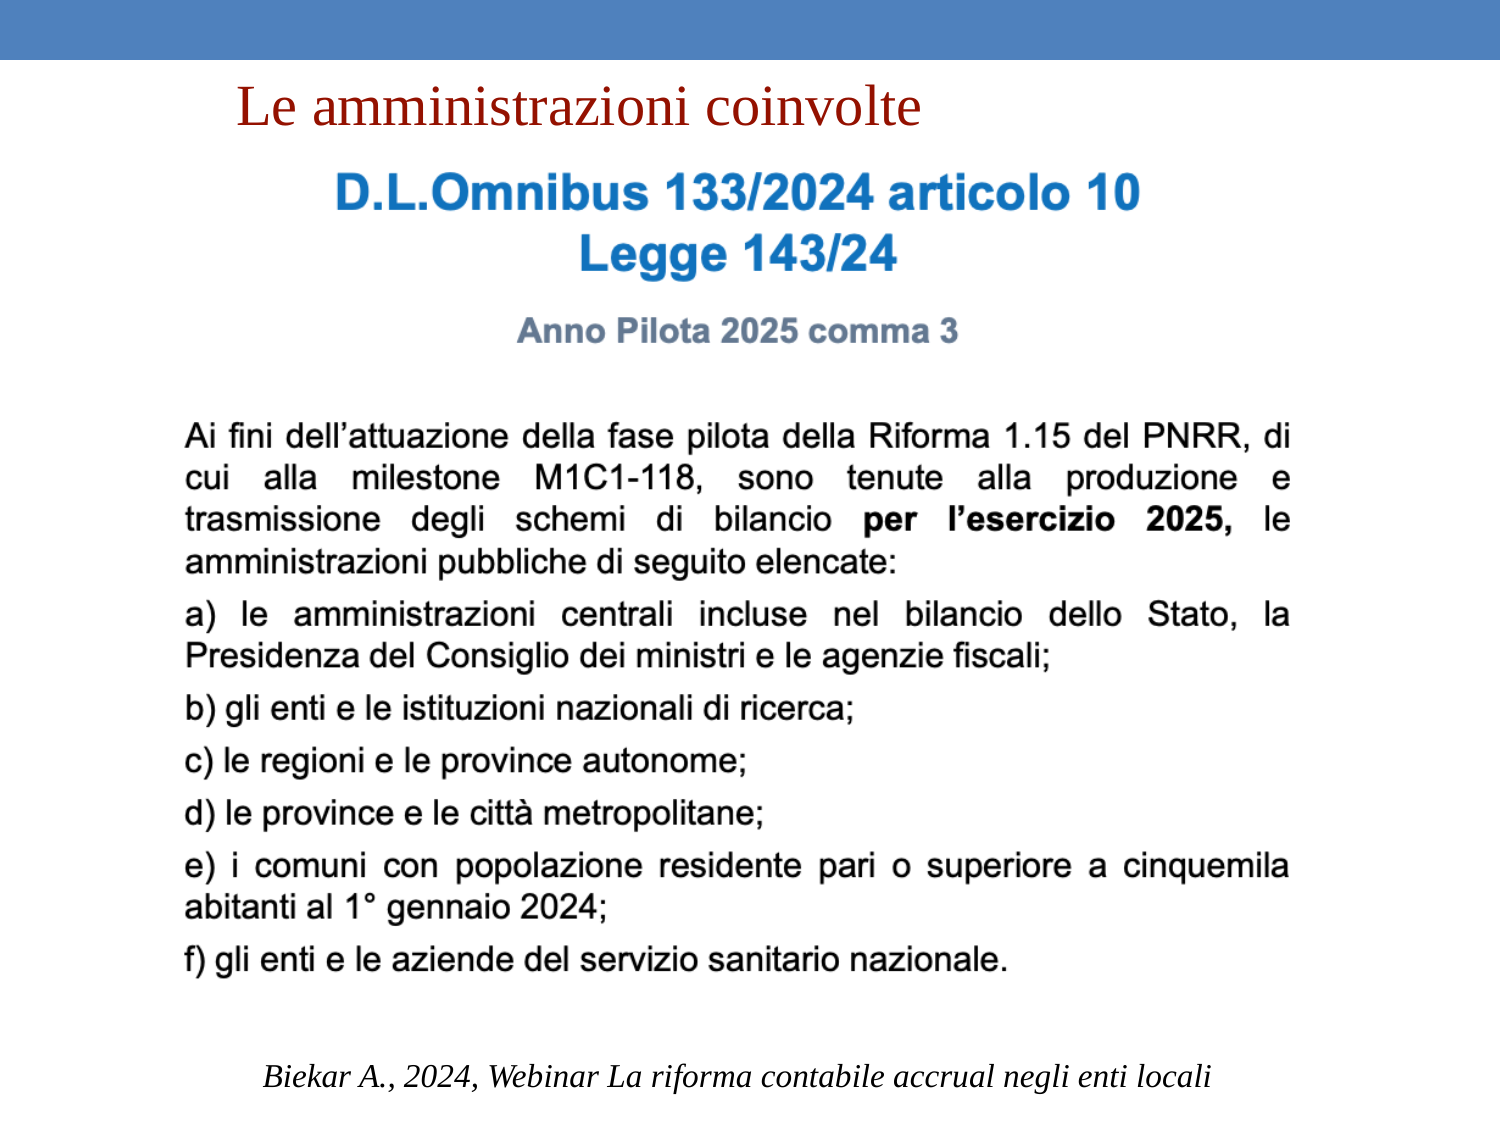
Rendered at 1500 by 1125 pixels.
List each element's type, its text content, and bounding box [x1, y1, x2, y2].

text_box Le amministrazioni coinvolte [206, 66, 1226, 138]
picture [171, 160, 1329, 998]
text_box Biekar A., 2024, Webinar La riforma contabile accrual negli enti locali [247, 1046, 1252, 1102]
